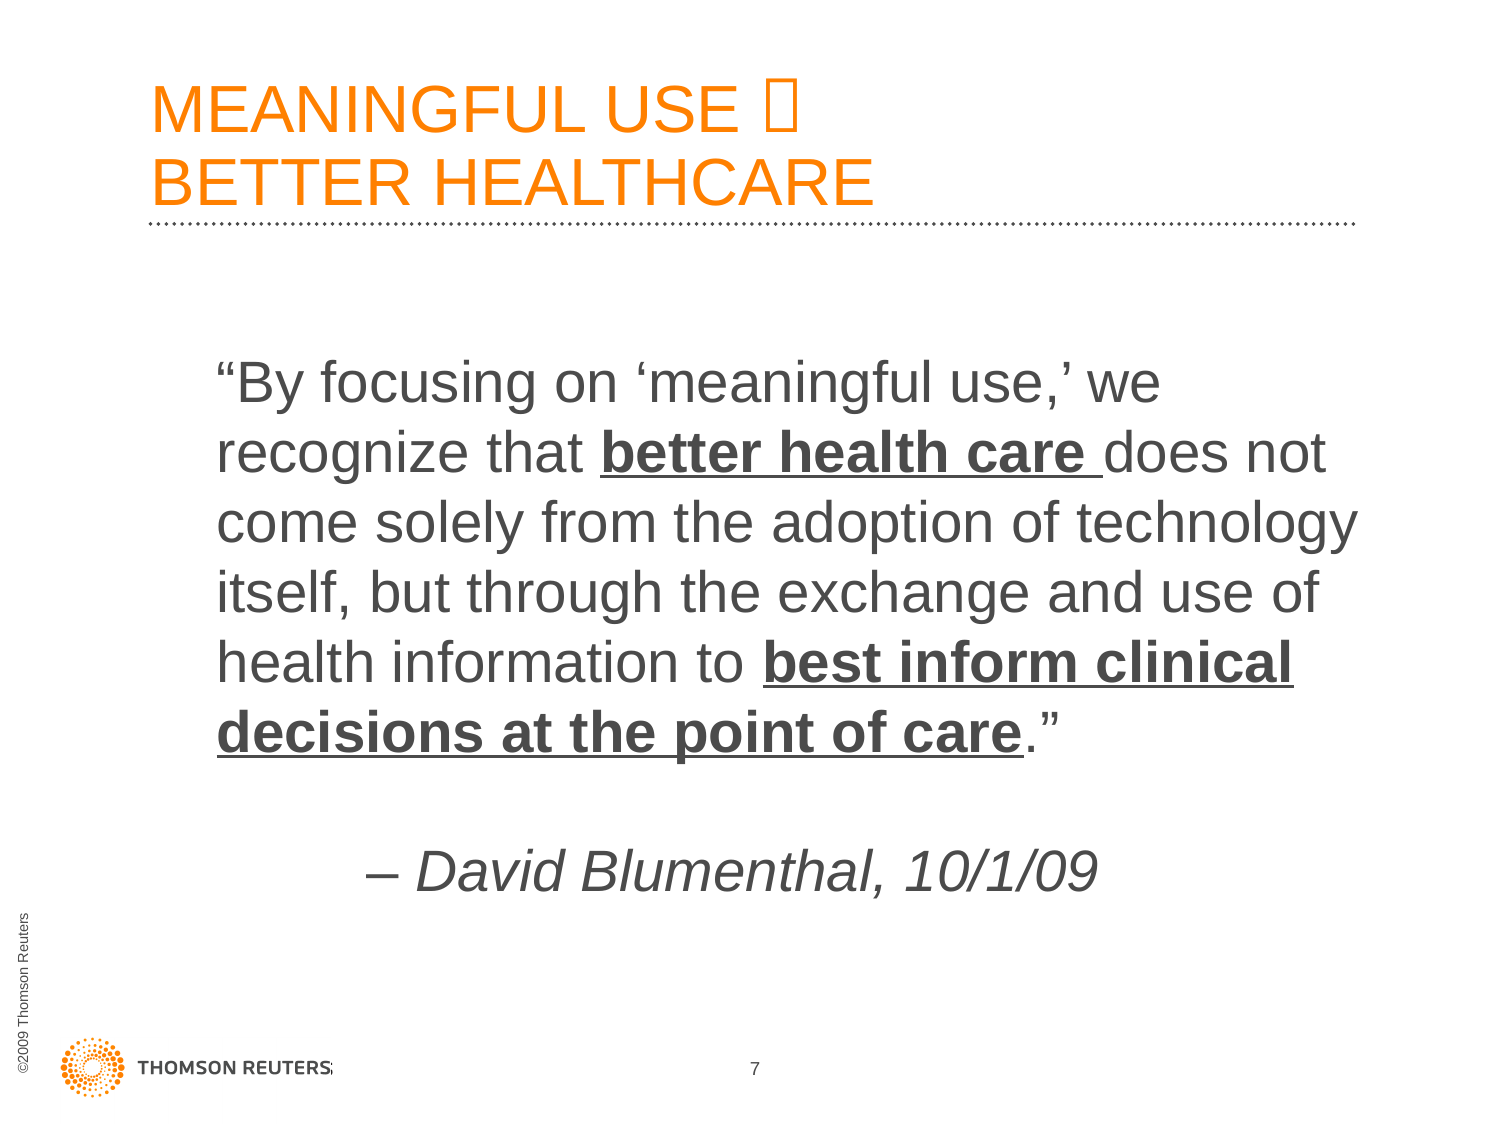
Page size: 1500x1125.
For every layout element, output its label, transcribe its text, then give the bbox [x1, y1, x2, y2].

title MEANINGFUL USE  BETTER HEALTHCARE [150, 62, 1407, 221]
list “By focusing on ‘meaningful use,’ we recognize that better health care does not come solely from the adoption of technology itself, but through the exchange and use of health information to best inform clinical decisions at the point of care.” – David Blumenthal, 10/1/09 [150, 343, 1414, 956]
slide_number 7 [700, 1048, 776, 1088]
picture [60, 1037, 333, 1125]
